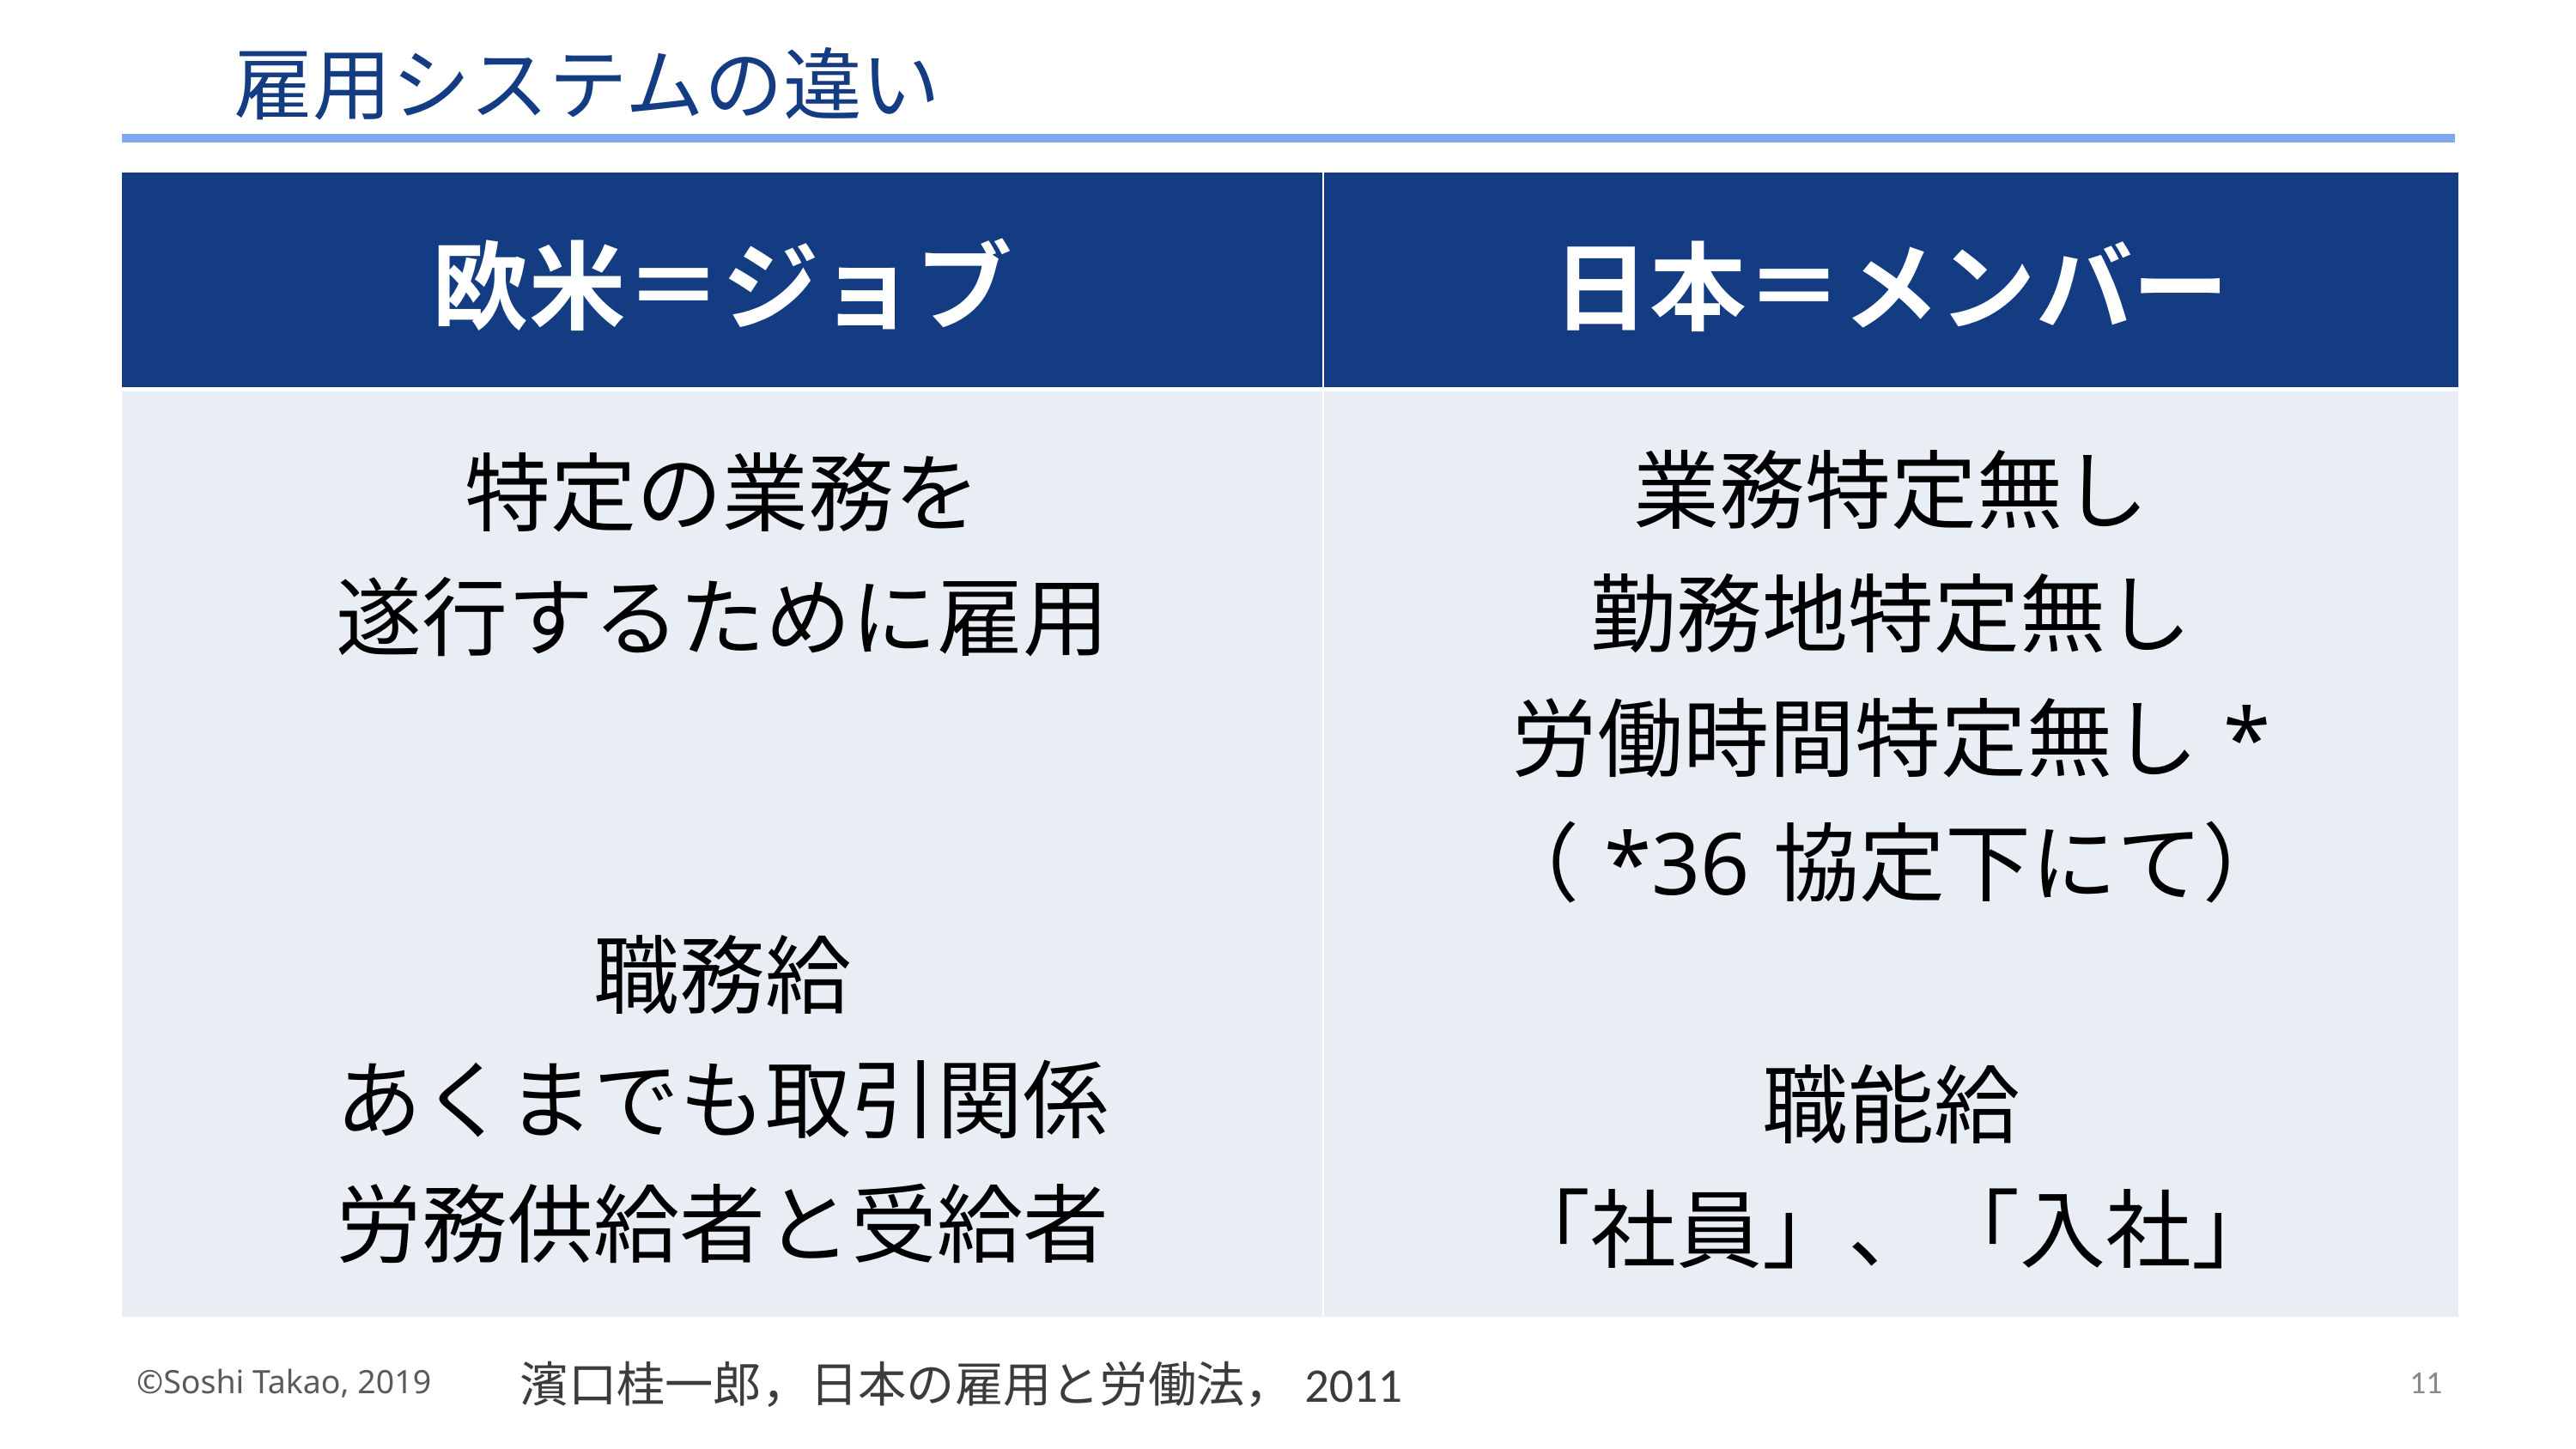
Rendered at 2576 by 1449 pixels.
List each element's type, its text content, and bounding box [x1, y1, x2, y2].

table_header 日本＝メンバー [1324, 173, 2458, 387]
table_cell 業務特定無し 勤務地特定無し 労働時間特定無し* （*36協定下にて） 職能給 「社員」、「入社」 [1324, 391, 2458, 1317]
slide_number 11 [2337, 1342, 2456, 1420]
title 雇用システムの違い [221, 0, 1960, 171]
footer ©Soshi Takao, 2019 [124, 1342, 2304, 1420]
table_cell 特定の業務を 遂行するために雇用 職務給 あくまでも取引関係 労務供給者と受給者 [122, 391, 1322, 1317]
table_header 欧米＝ジョブ [122, 173, 1322, 387]
